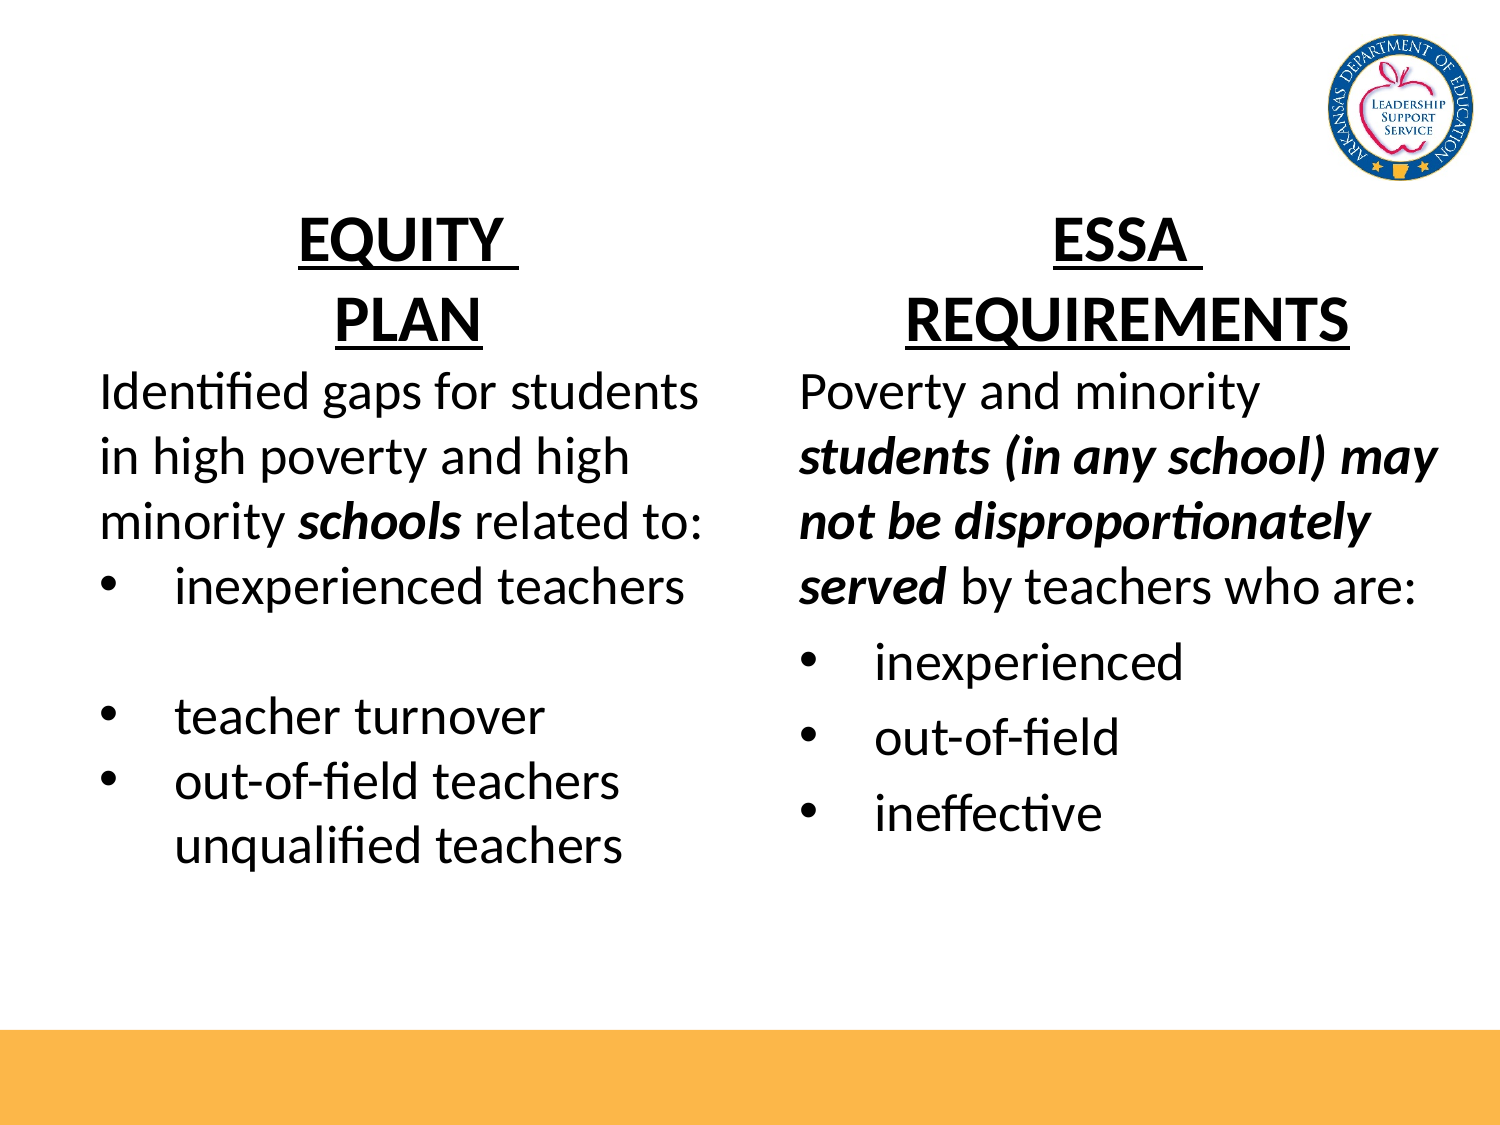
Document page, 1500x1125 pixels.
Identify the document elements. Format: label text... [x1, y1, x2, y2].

picture [1327, 34, 1478, 181]
text_box ESSA REQUIREMENTS Poverty and minority students (in any school) may not be disproportionately served by teachers who are: inexperienced out-of-field ineffective [784, 187, 1472, 850]
text_box EQUITY PLAN Identified gaps for students in high poverty and high minority schools related to: inexperienced teachers teacher turnover out-of-field teachers unqualified teachers [84, 187, 734, 928]
